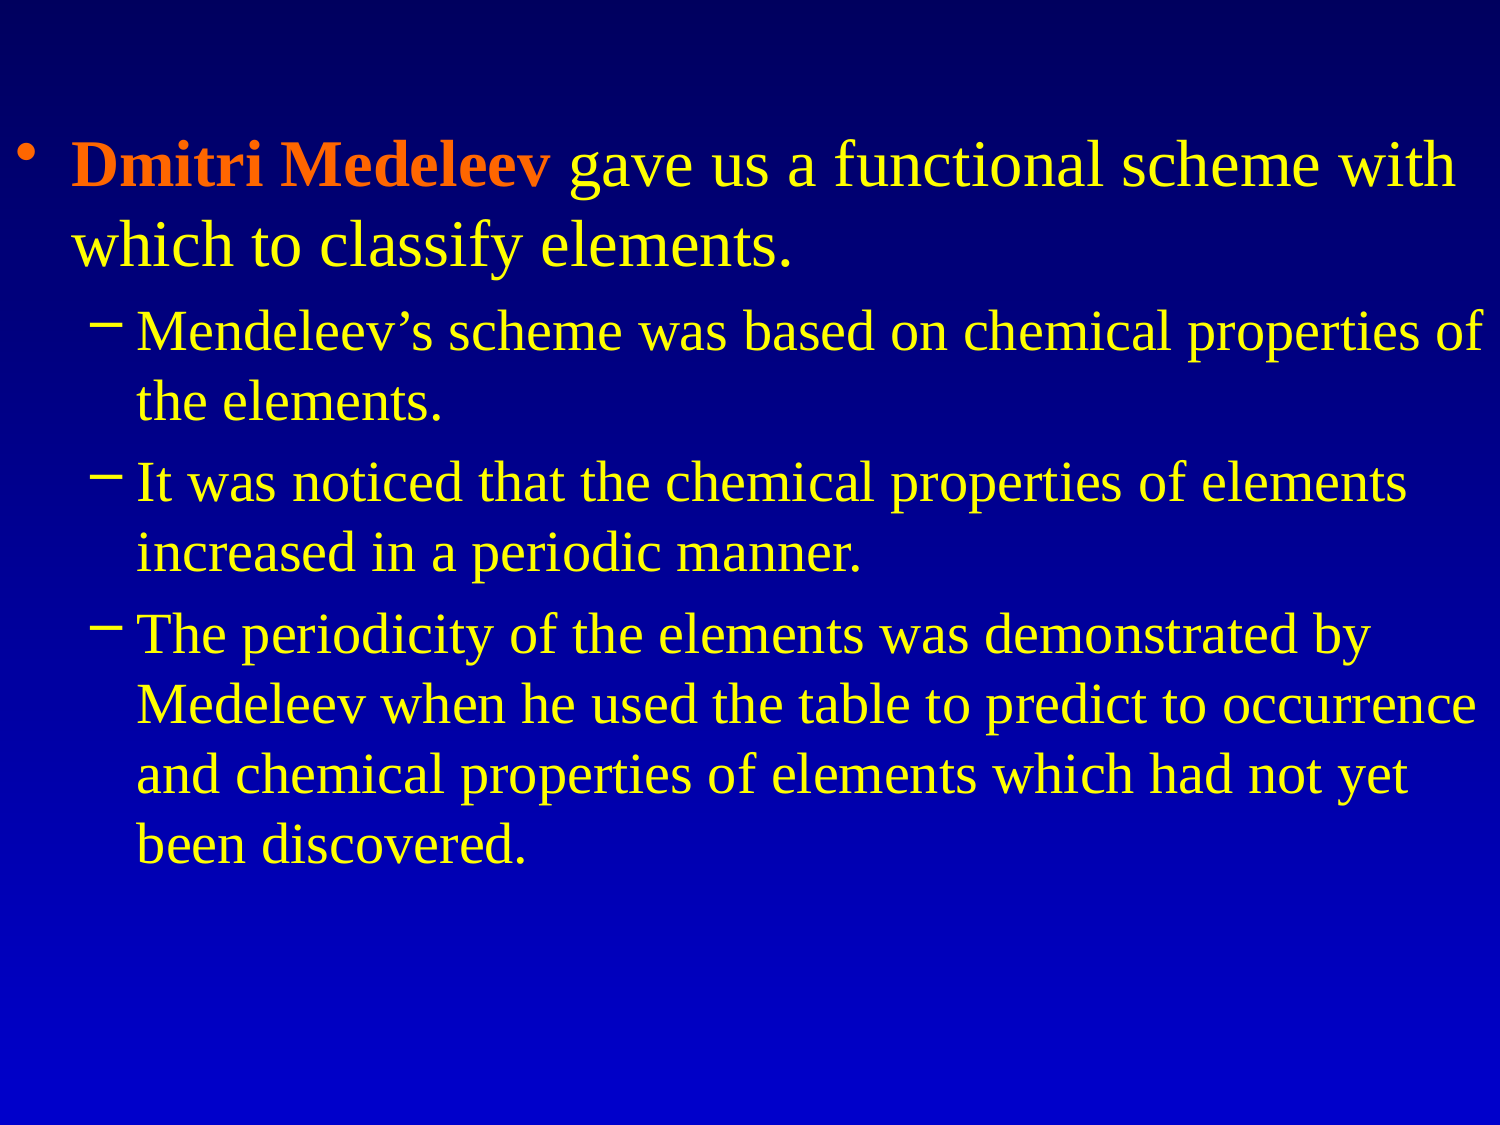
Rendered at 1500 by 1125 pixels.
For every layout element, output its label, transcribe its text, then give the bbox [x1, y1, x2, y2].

list Dmitri Medeleev gave us a functional scheme with which to classify elements. Mendeleev’s scheme was based on chemical properties of the elements. It was noticed that the chemical properties of elements increased in a periodic manner. The periodicity of the elements was demonstrated by Medeleev when he used the table to predict to occurrence and chemical properties of elements which had not yet been discovered. [0, 112, 1500, 1001]
